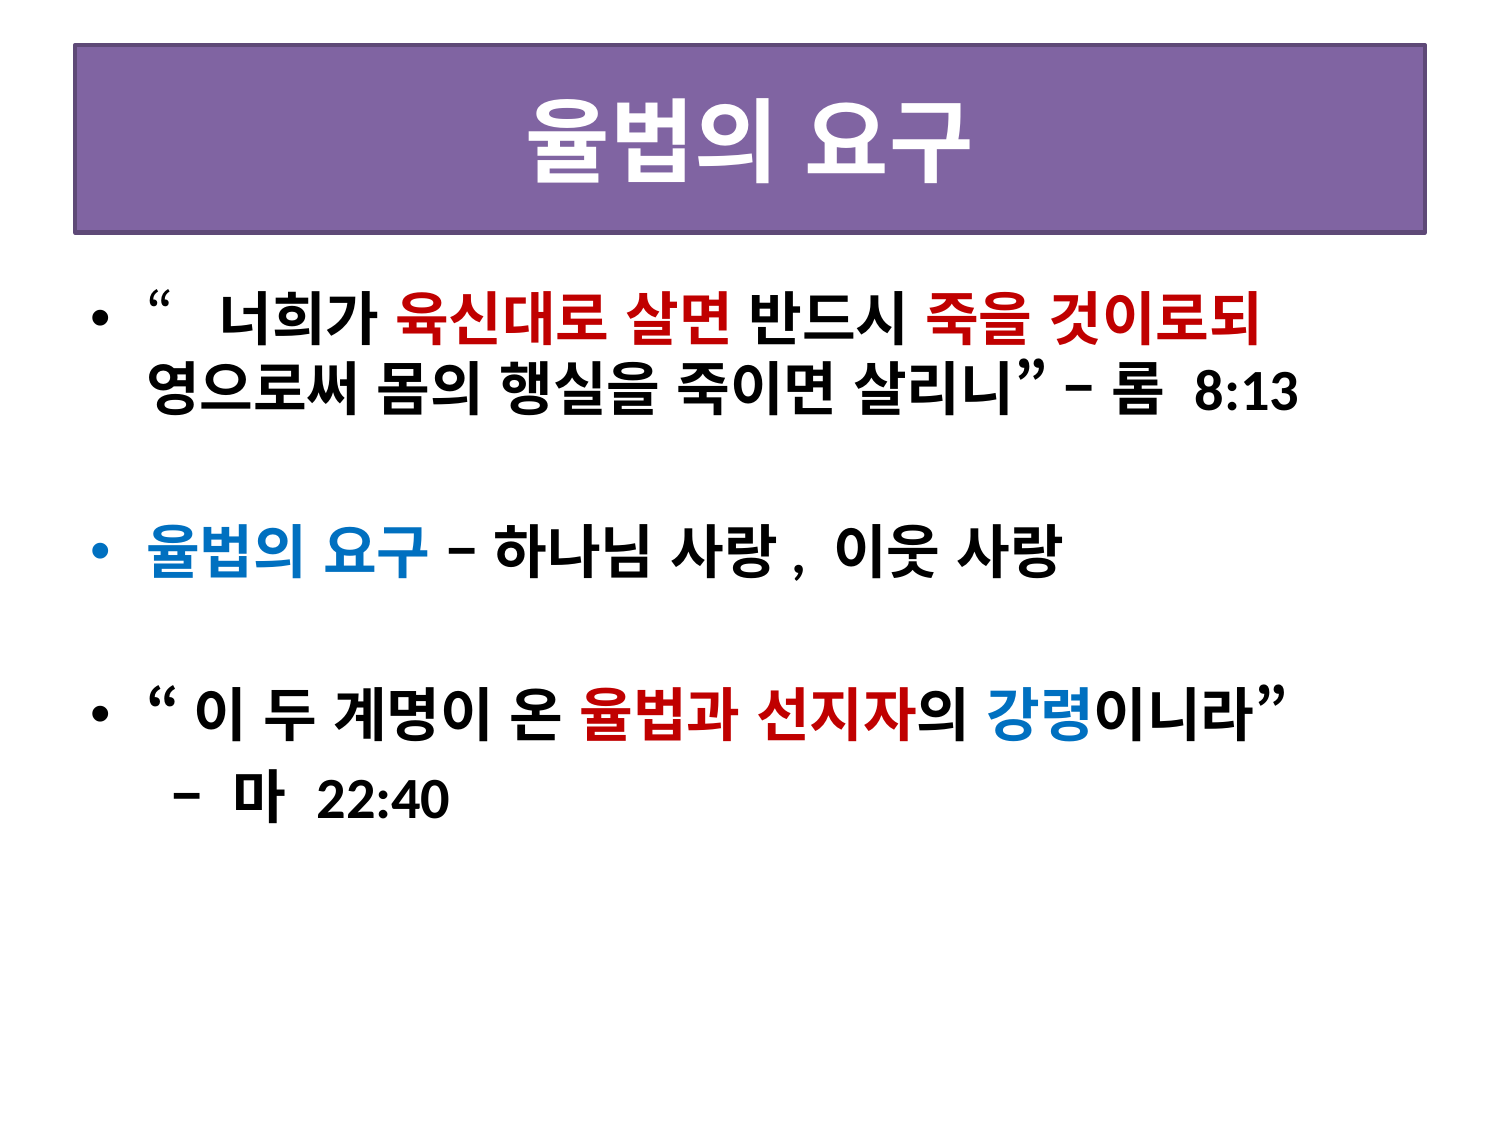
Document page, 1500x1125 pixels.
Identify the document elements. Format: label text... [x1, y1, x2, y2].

list “너희가 육신대로 살면 반드시 죽을 것이로되 영으로써 몸의 행실을 죽이면 살리니” – 롬 8:13 율법의 요구 – 하나님 사랑, 이웃 사랑 “이 두 계명이 온 율법과 선지자의 강령이니라” – 마 22:40 [75, 275, 1425, 1005]
title 율법의 요구 [73, 43, 1427, 235]
